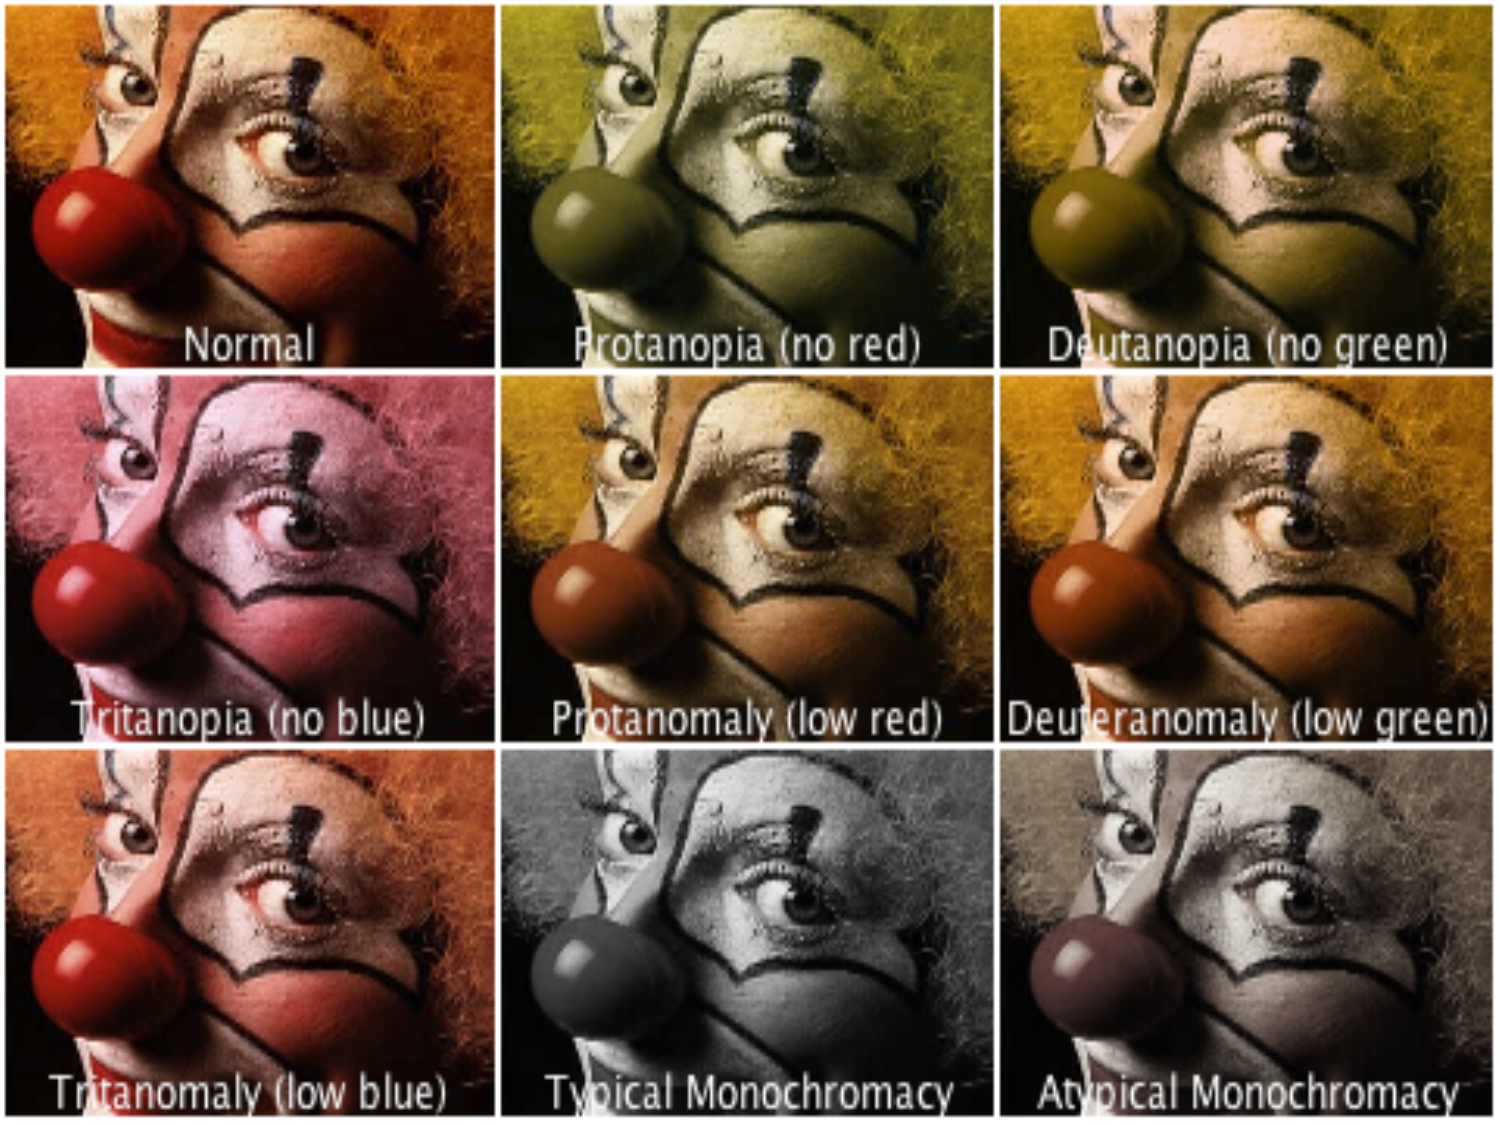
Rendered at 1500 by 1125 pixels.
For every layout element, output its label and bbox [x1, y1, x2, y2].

list [3, 3, 1498, 1120]
